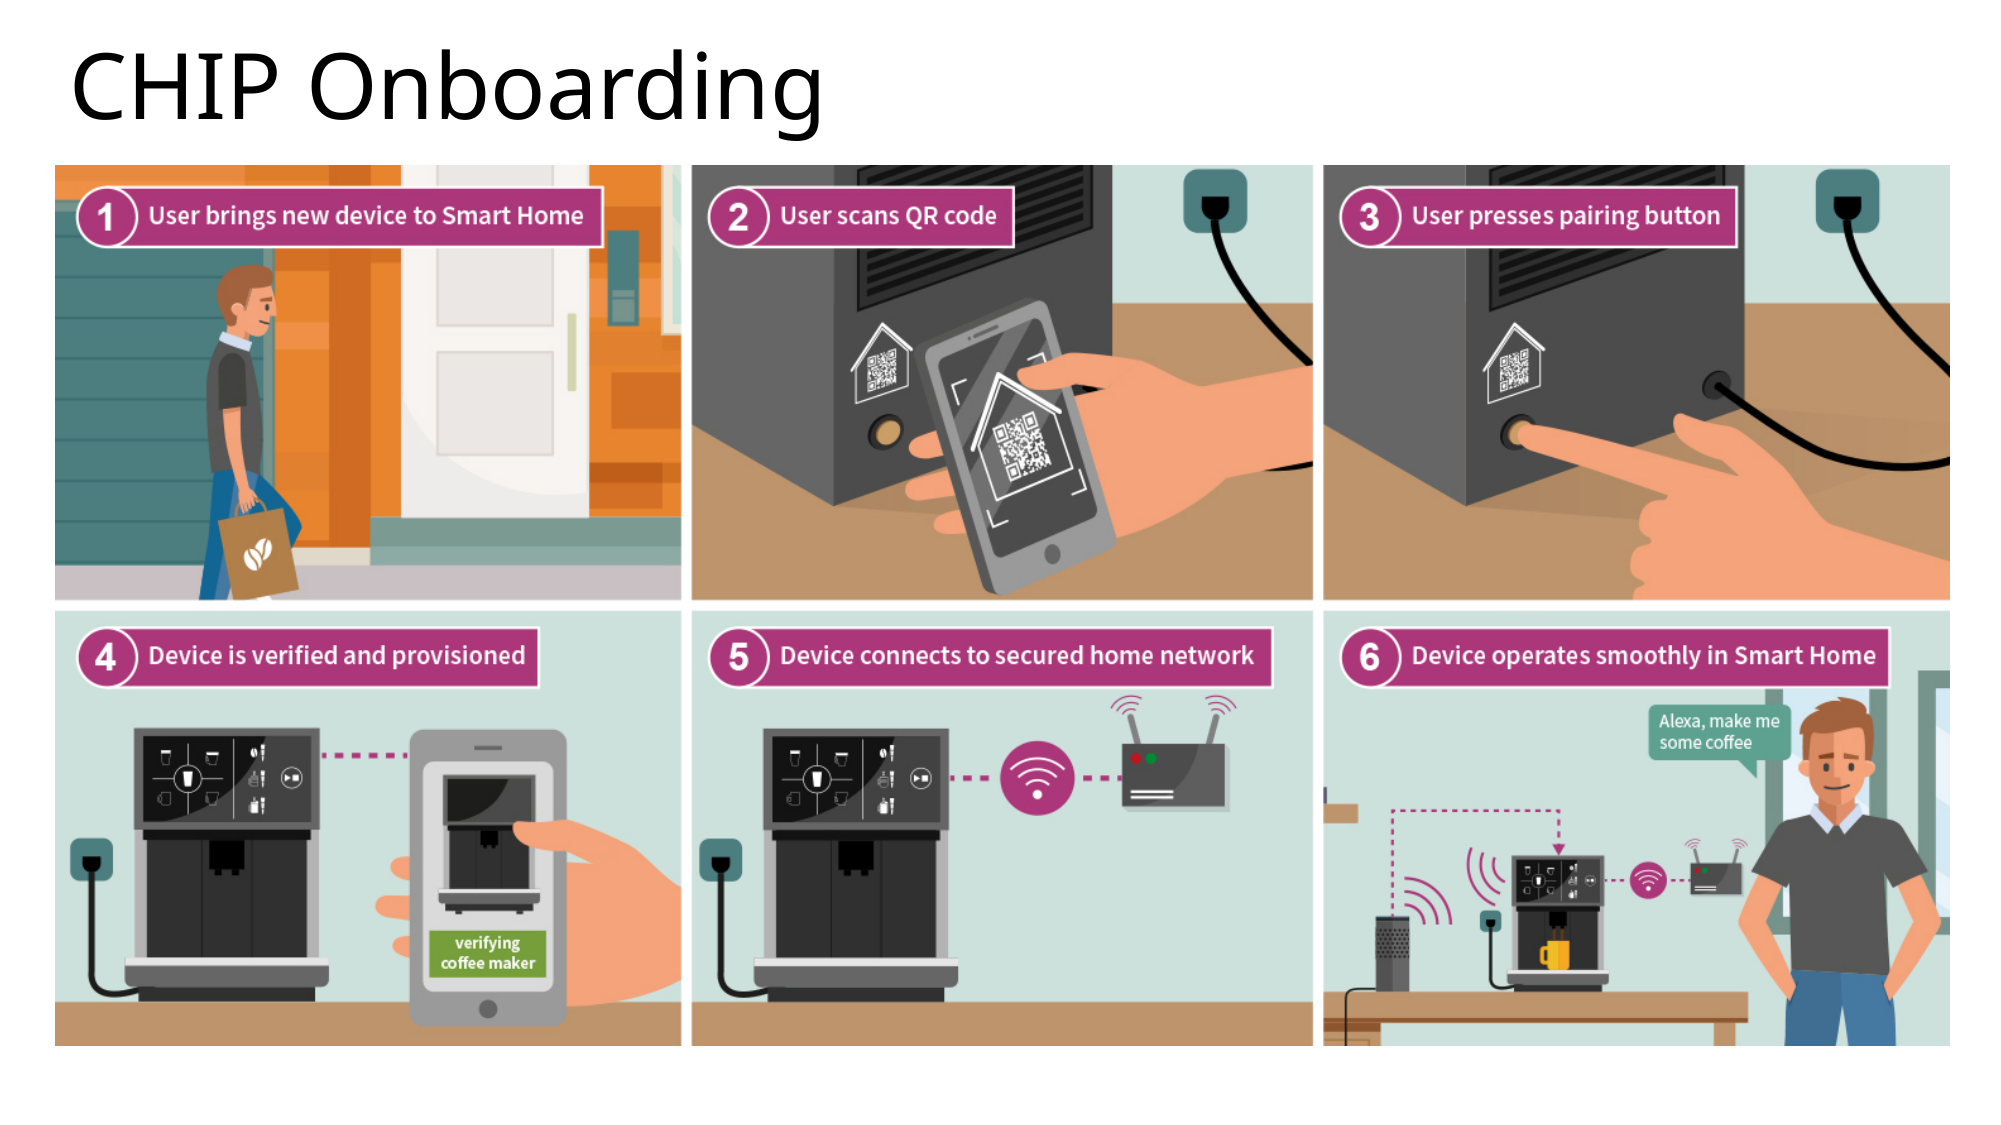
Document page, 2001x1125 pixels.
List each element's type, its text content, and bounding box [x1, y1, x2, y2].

picture [55, 165, 1950, 1046]
title CHIP Onboarding [55, 30, 1636, 149]
